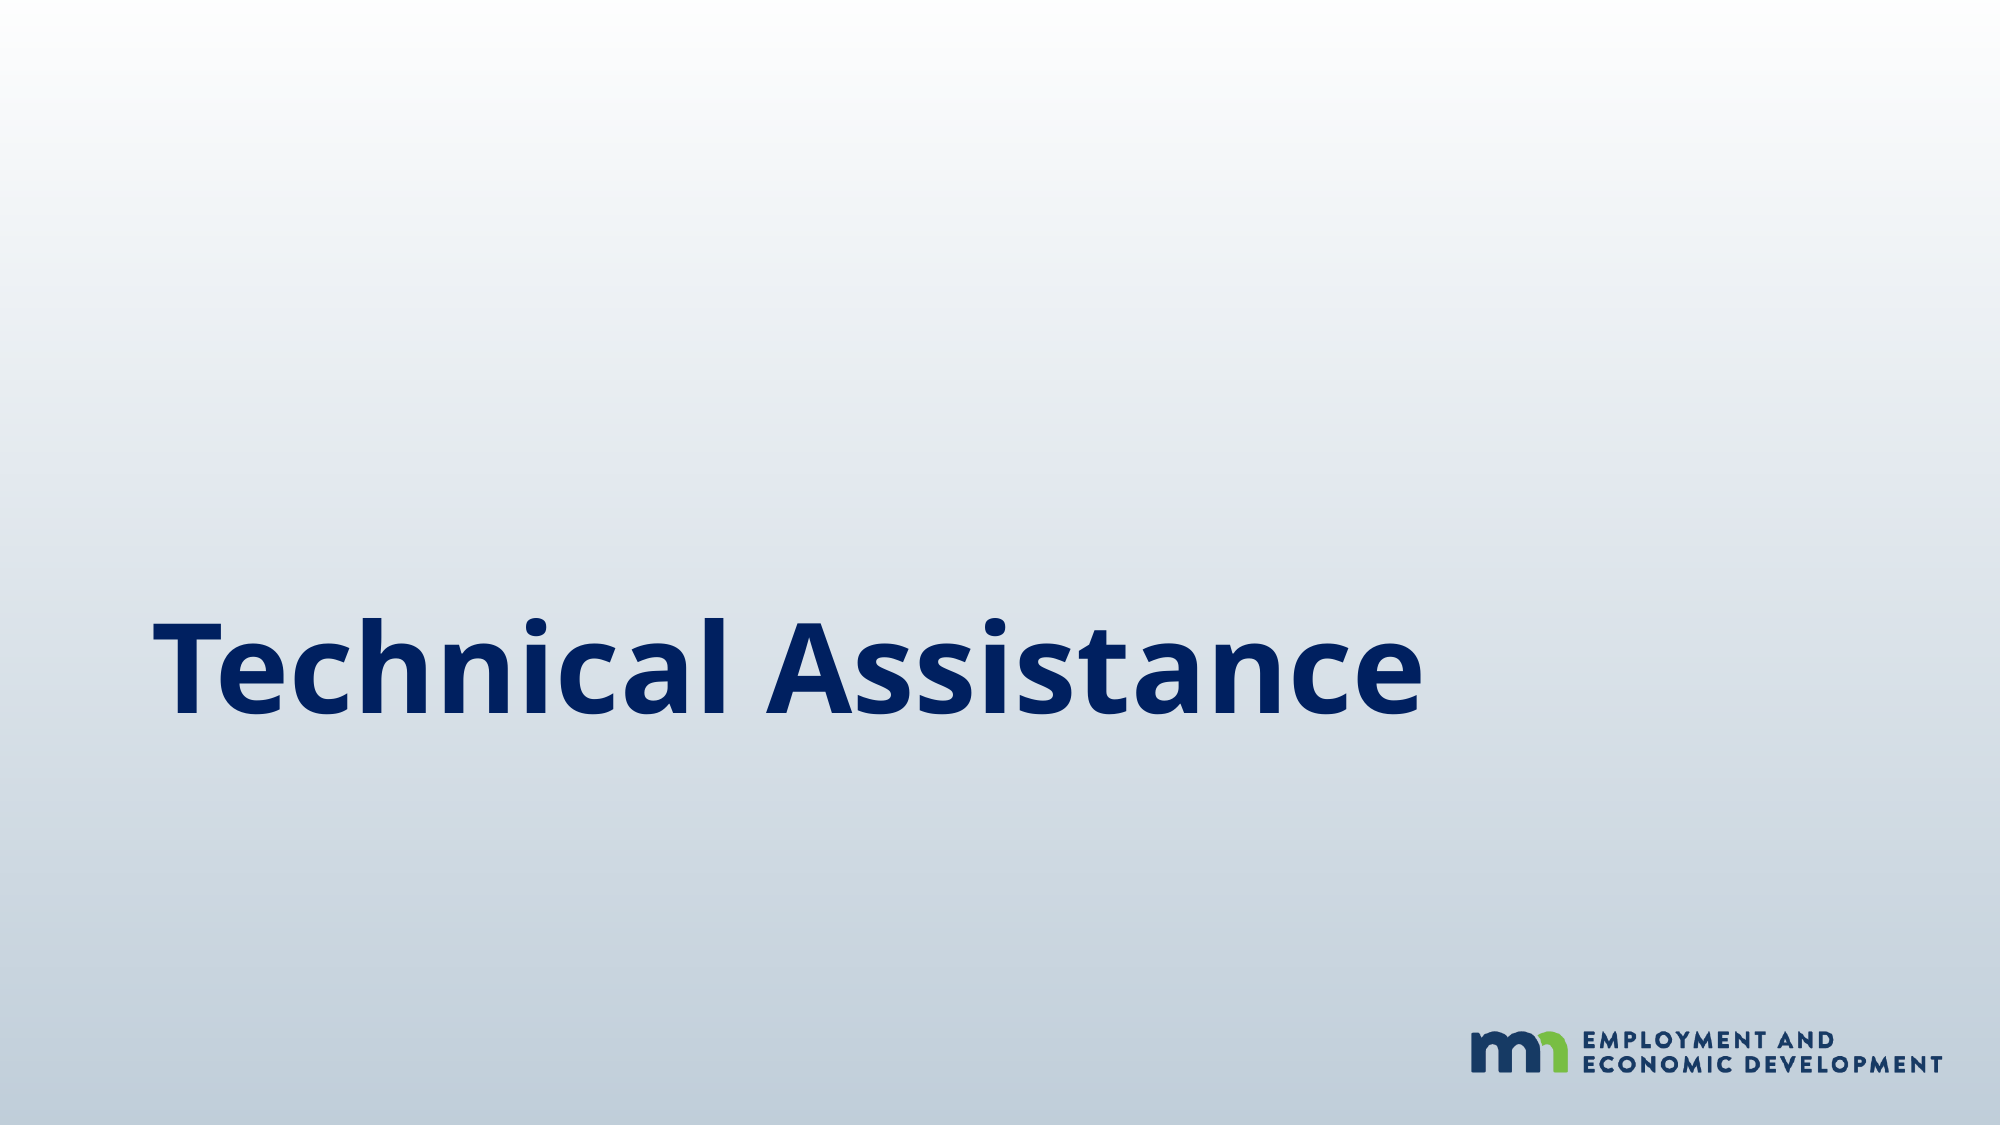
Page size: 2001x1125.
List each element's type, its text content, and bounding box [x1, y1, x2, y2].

picture [0, 0, 2000, 1125]
title Technical Assistance [136, 280, 1862, 749]
